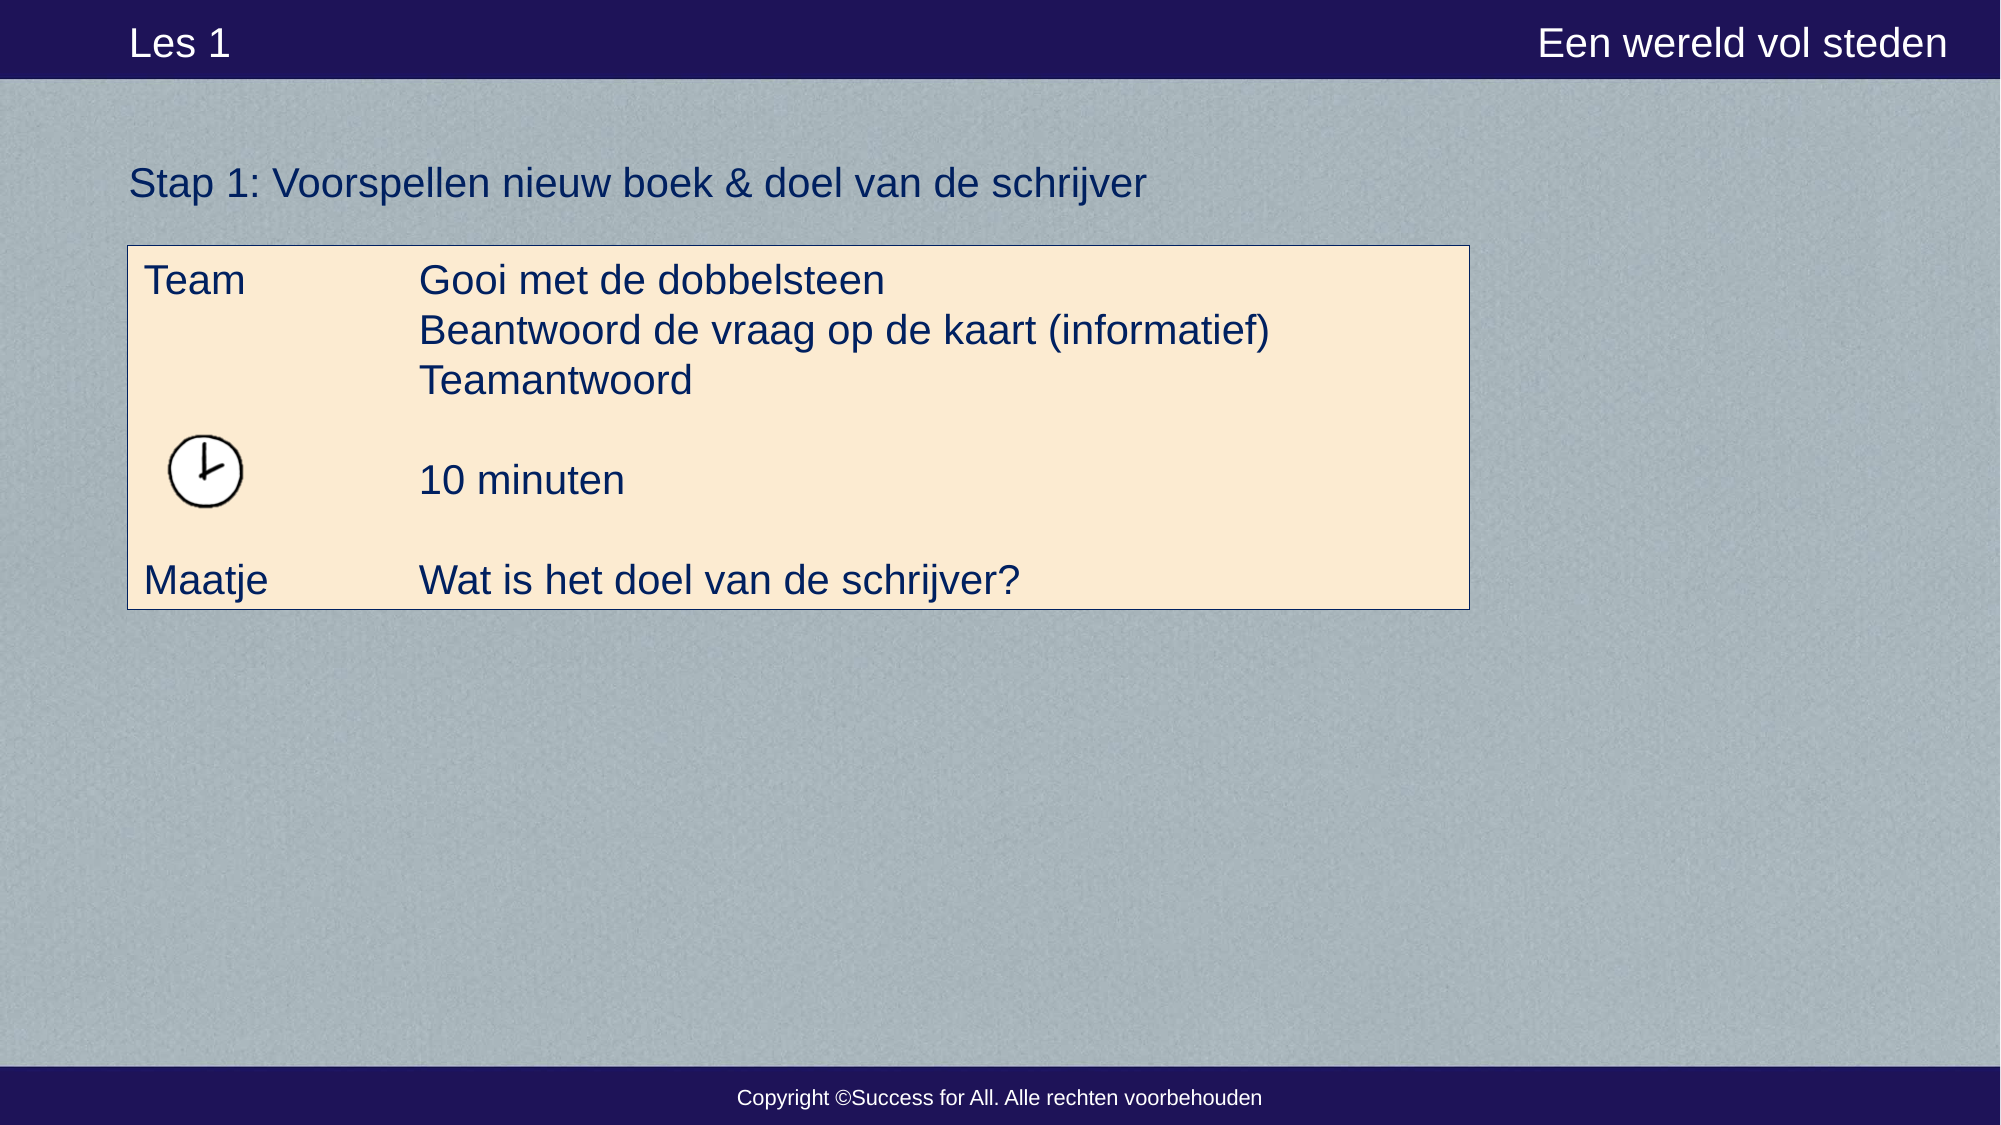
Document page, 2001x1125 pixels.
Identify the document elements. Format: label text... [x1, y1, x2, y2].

text_box Copyright ©Success for All. Alle rechten voorbehouden [0, 1076, 2000, 1125]
text_box Team Gooi met de dobbelsteen Beantwoord de vraag op de kaart (informatief) Teamantwoord 10 minuten Maatje Wat is het doel van de schrijver? [127, 245, 1470, 610]
text_box Les 1 [114, 8, 354, 73]
picture [0, 0, 2001, 1125]
text_box Stap 1: Voorspellen nieuw boek & doel van de schrijver [113, 148, 1635, 214]
text_box Een wereld vol steden [786, 8, 1963, 123]
